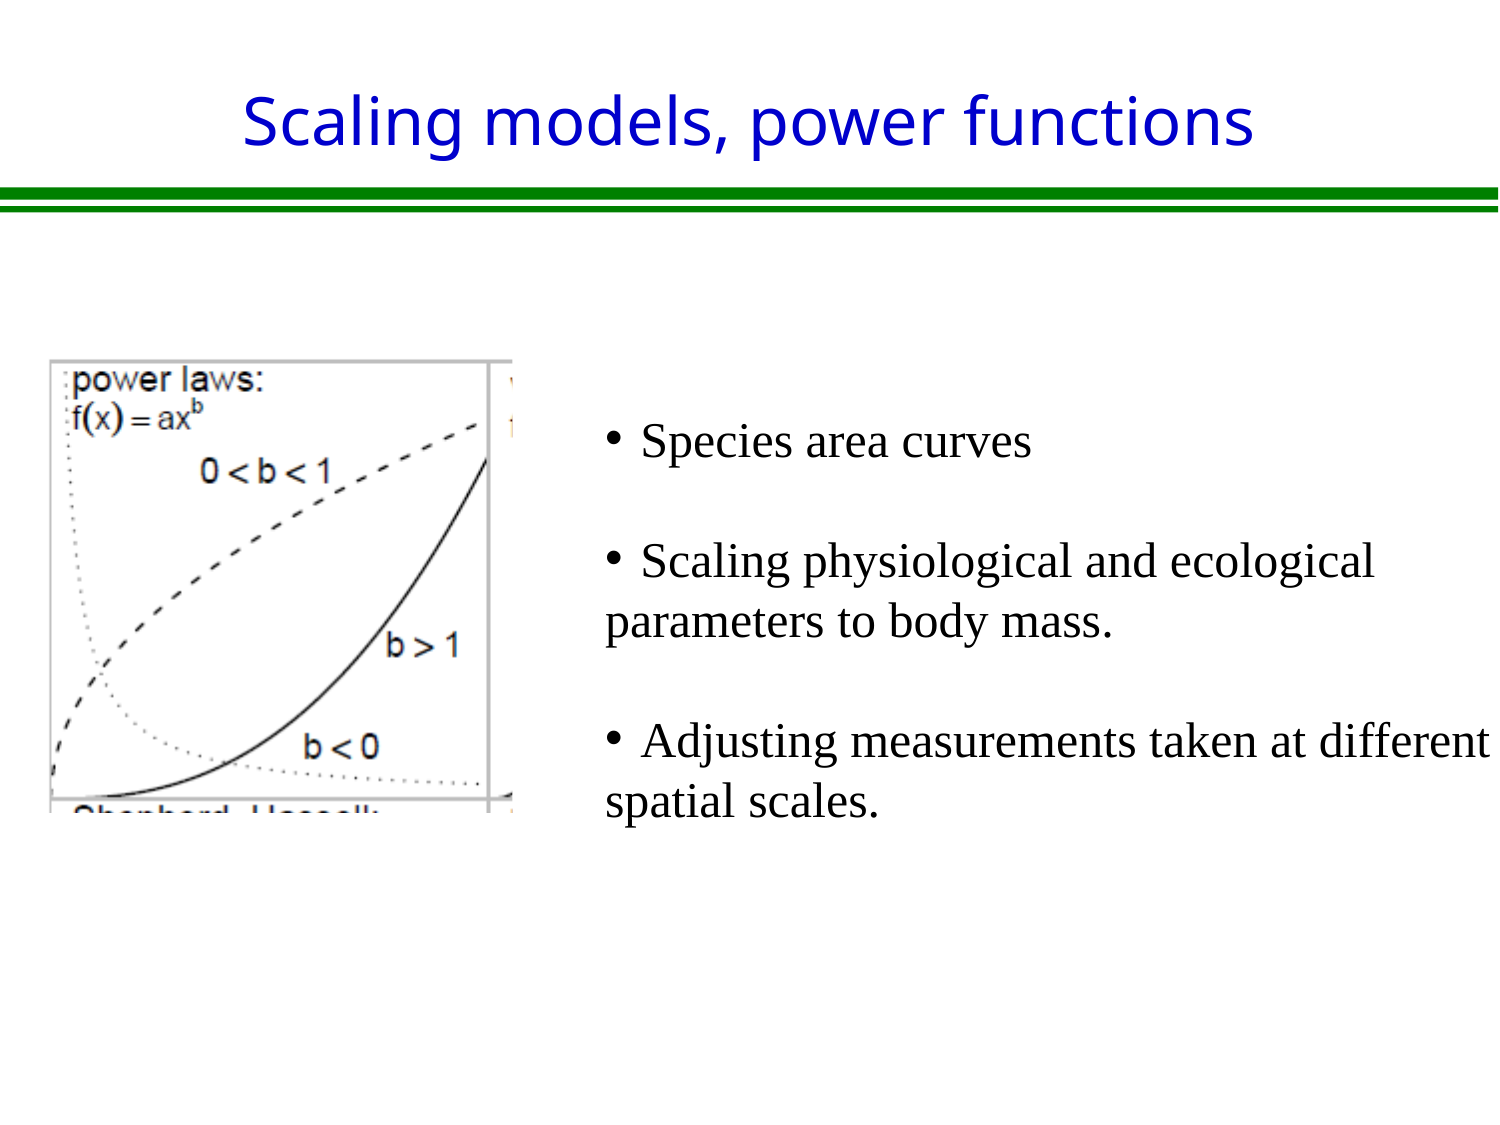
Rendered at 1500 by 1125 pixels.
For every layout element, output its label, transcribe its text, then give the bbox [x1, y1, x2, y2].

text_box Species area curves Scaling physiological and ecological parameters to body mass. Adjusting measurements taken at different spatial scales. [590, 399, 1500, 835]
picture [0, 324, 513, 813]
title Scaling models, power functions [112, 24, 1388, 213]
